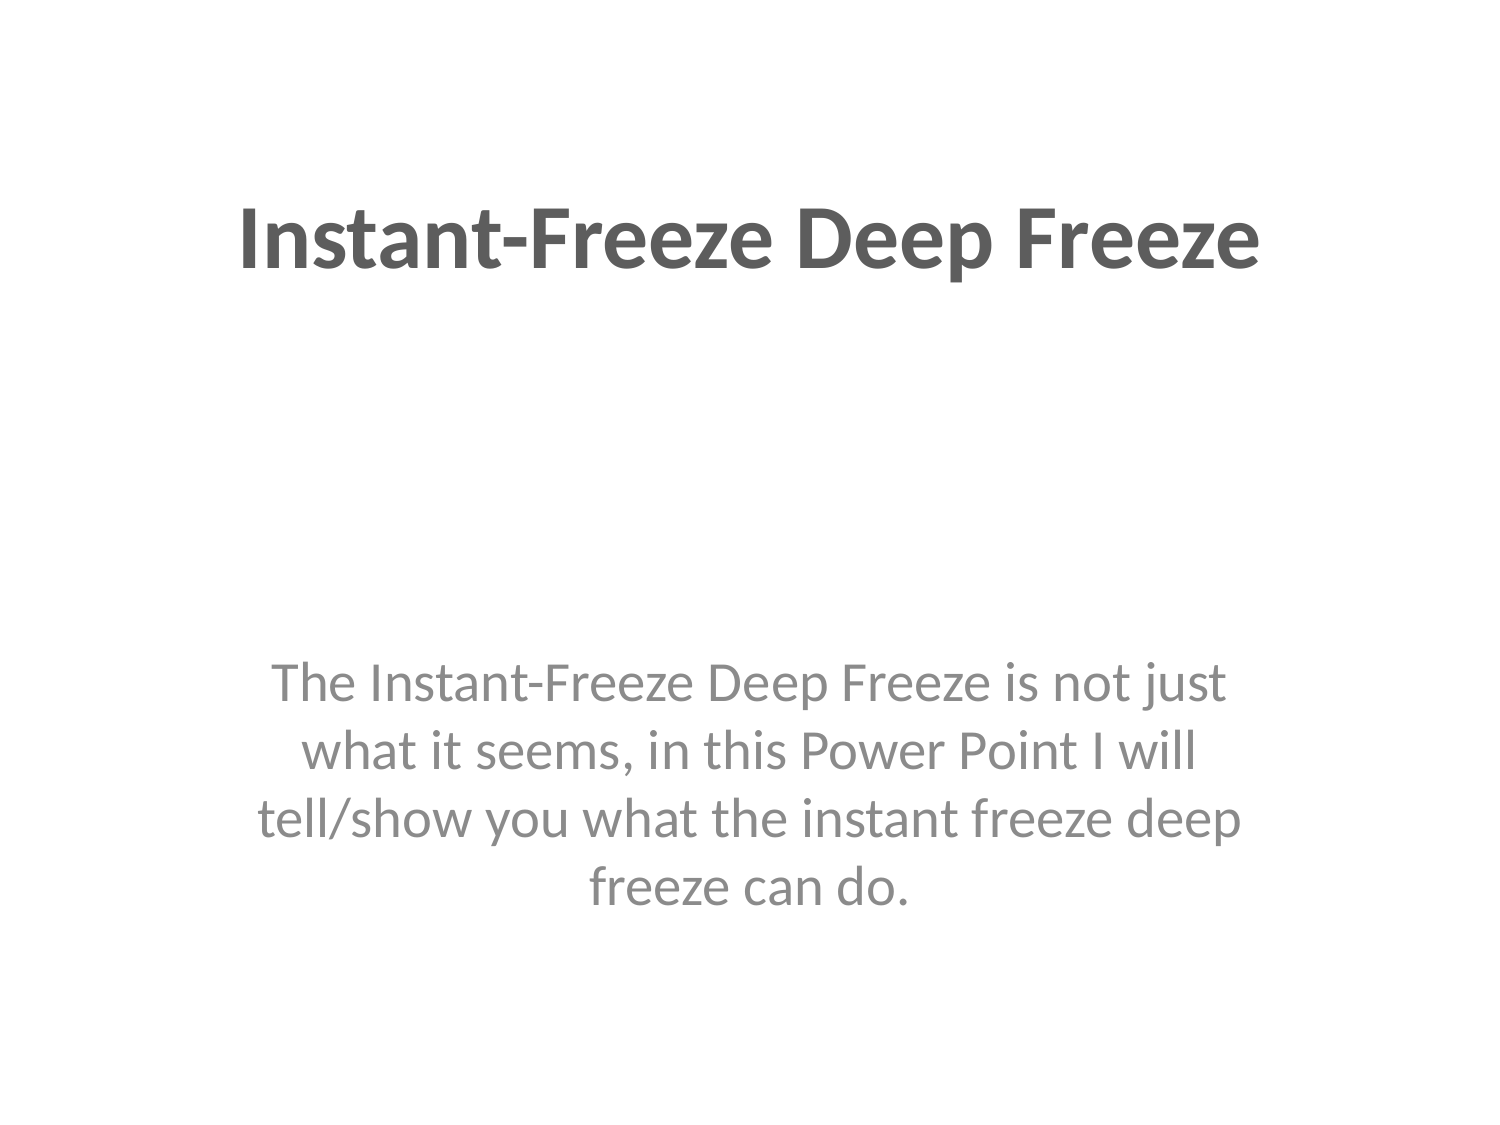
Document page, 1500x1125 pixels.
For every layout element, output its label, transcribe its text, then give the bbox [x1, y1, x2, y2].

title Instant-Freeze Deep Freeze [112, 111, 1388, 353]
subtitle The Instant-Freeze Deep Freeze is not just what it seems, in this Power Point I will tell/show you what the instant freeze deep freeze can do. [225, 637, 1275, 925]
